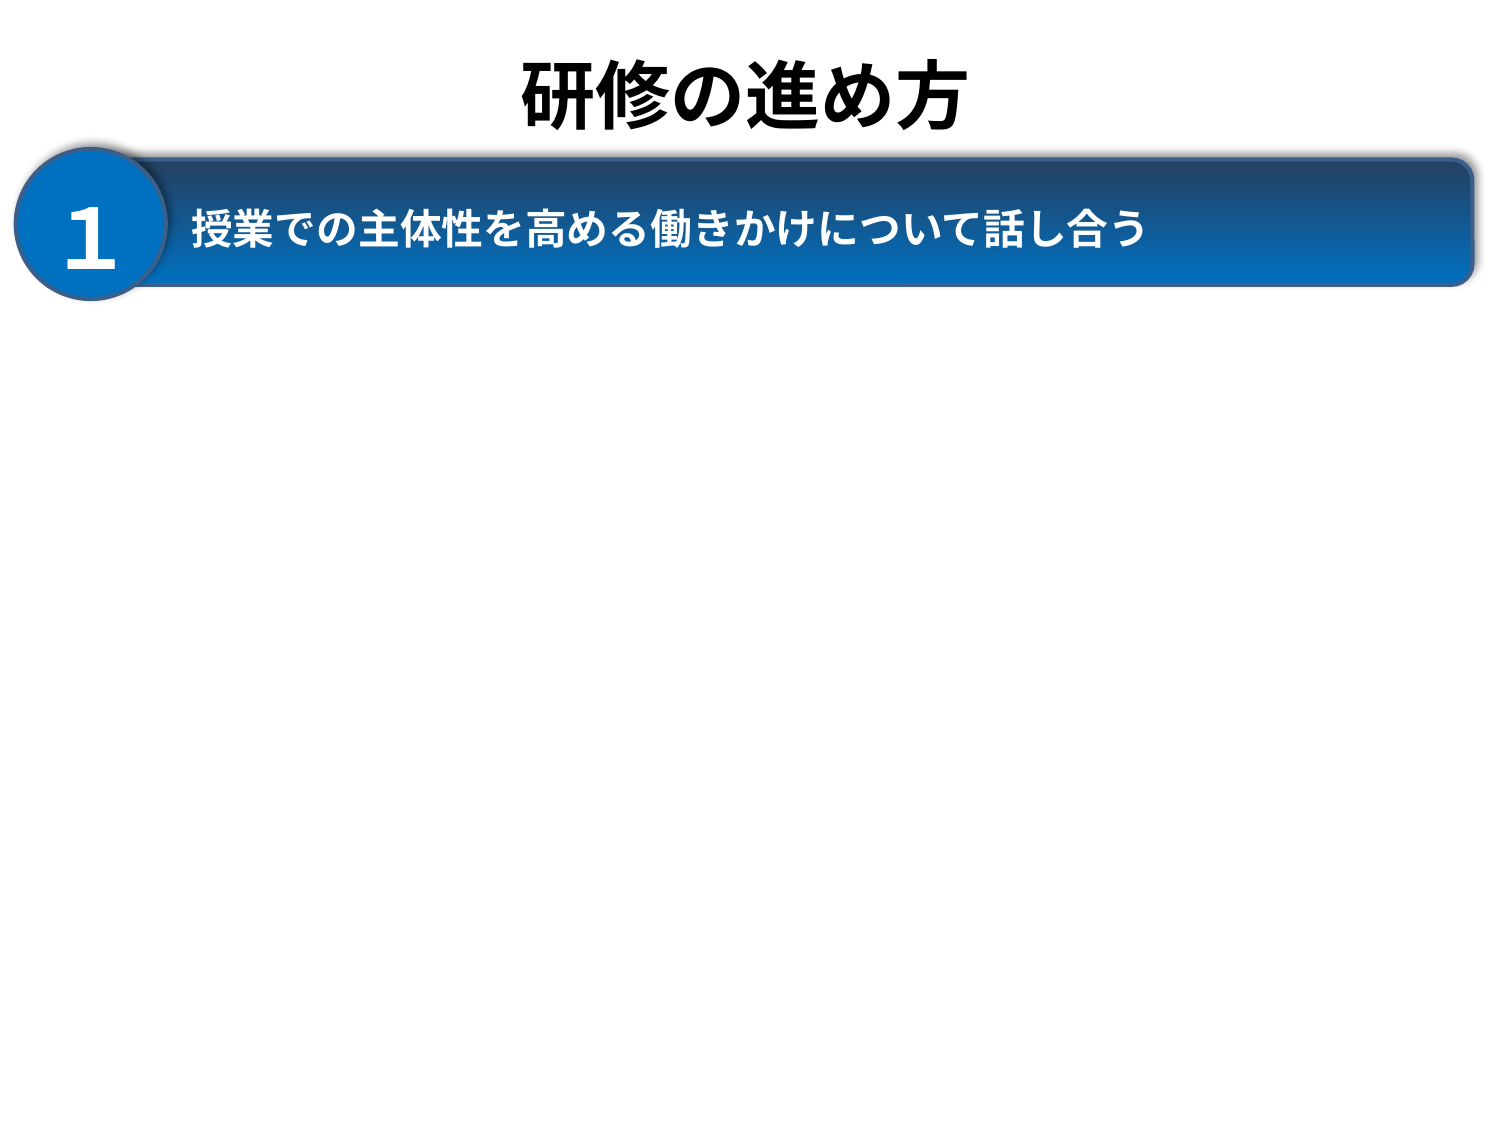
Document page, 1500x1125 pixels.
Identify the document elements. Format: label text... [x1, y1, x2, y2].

title 研修の進め方 [41, 0, 1392, 147]
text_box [15, 148, 1473, 300]
